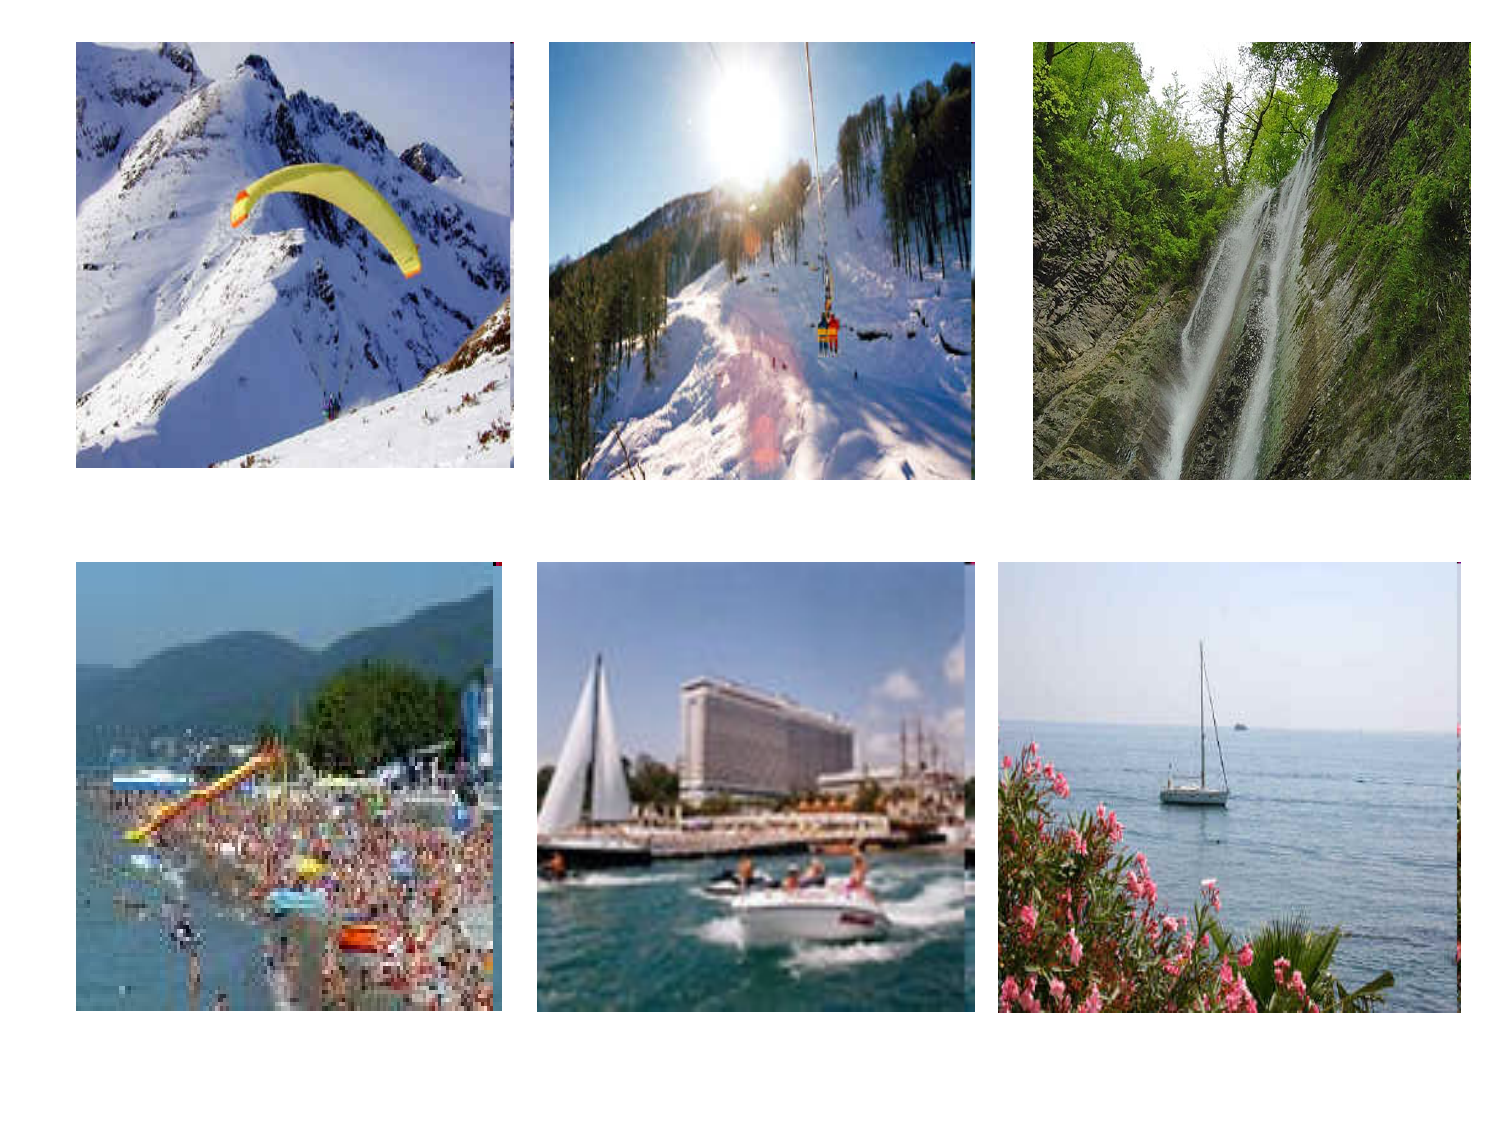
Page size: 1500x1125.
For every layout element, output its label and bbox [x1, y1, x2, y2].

picture [1033, 42, 1471, 480]
picture [537, 562, 975, 1012]
list [76, 42, 514, 469]
picture [997, 562, 1461, 1013]
picture [548, 42, 975, 480]
picture [76, 562, 503, 1011]
